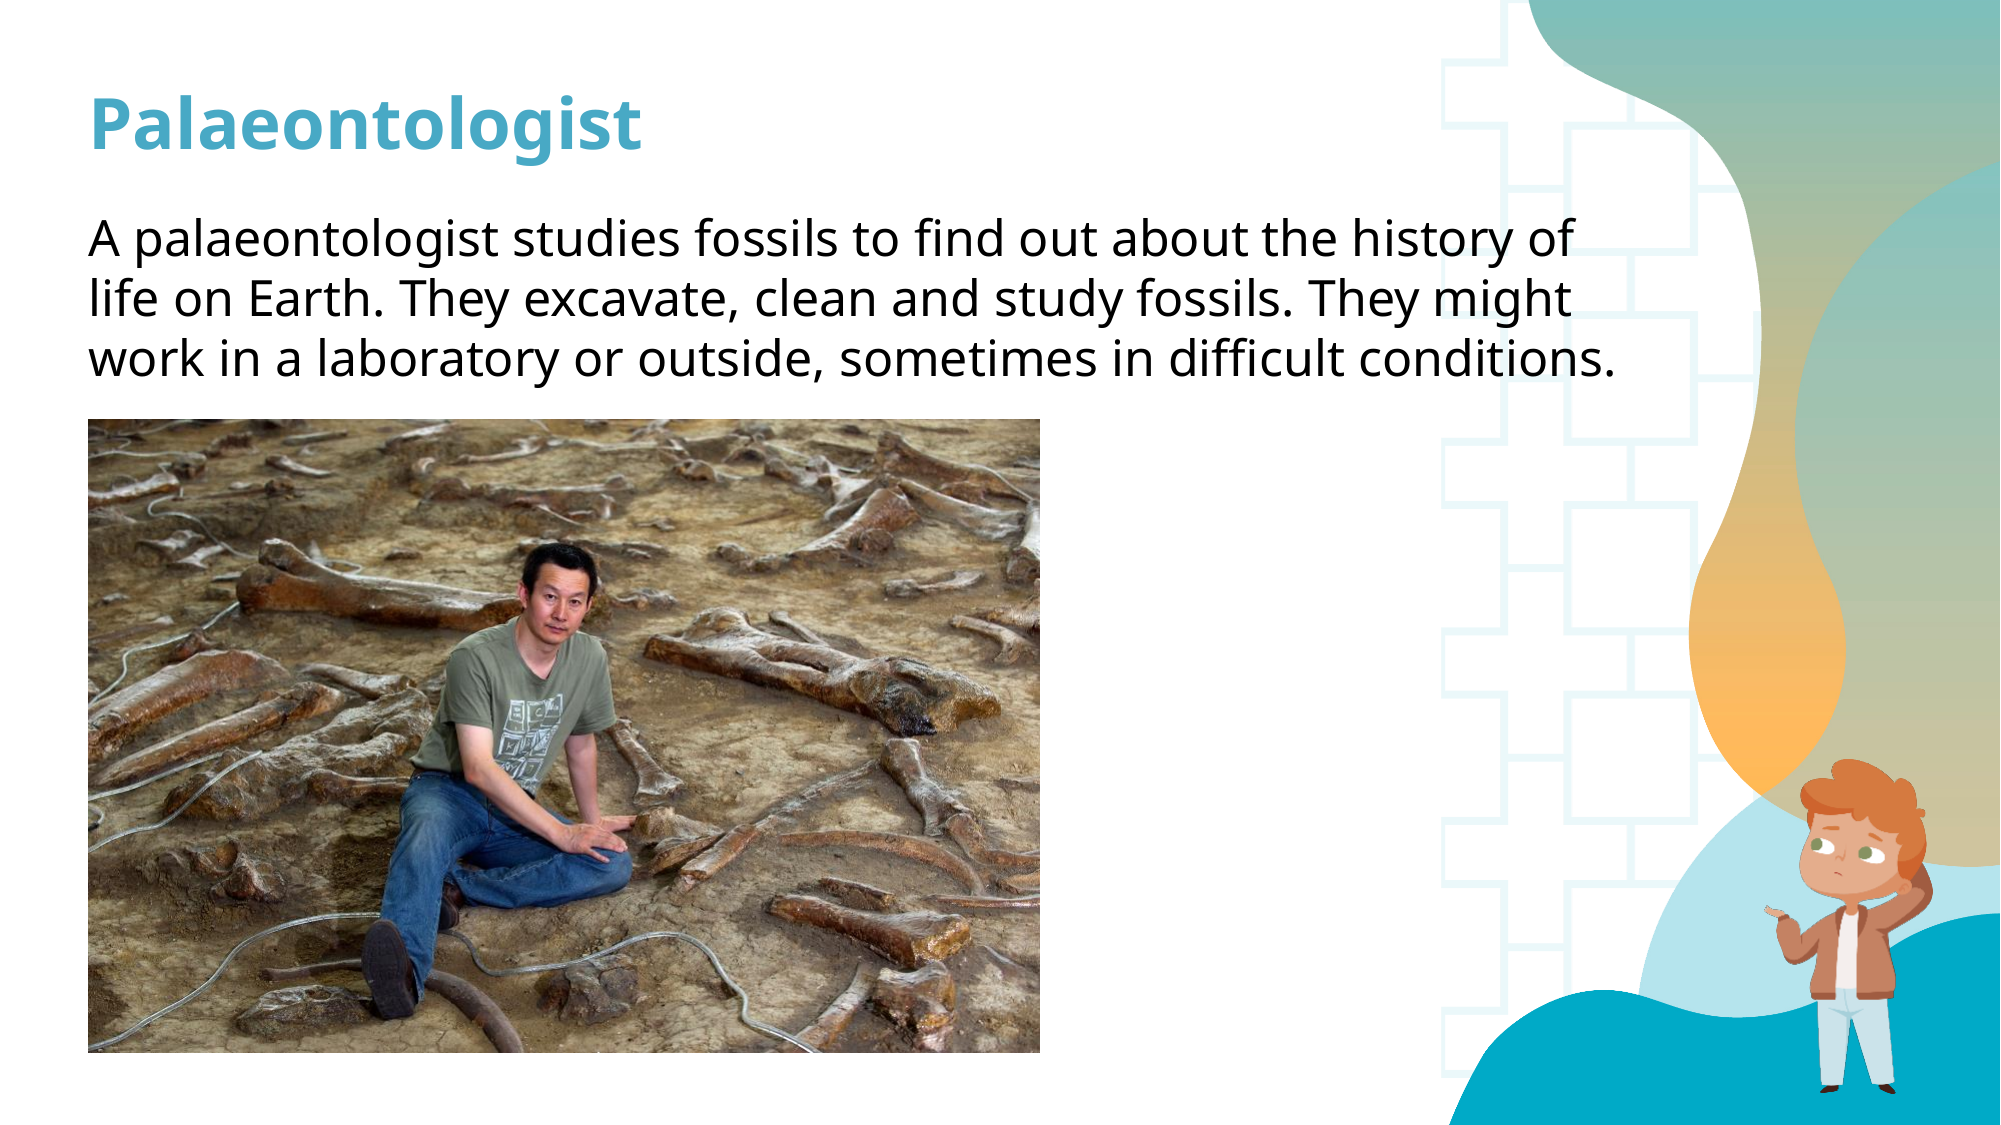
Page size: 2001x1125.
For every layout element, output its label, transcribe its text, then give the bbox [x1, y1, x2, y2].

list A palaeontologist studies fossils to find out about the history of life on Earth. They excavate, clean and study fossils. They might work in a laboratory or outside, sometimes in difficult conditions. [88, 206, 1654, 526]
picture [88, 419, 1040, 1053]
title Palaeontologist [88, 88, 1654, 161]
picture [1316, 0, 2000, 1125]
